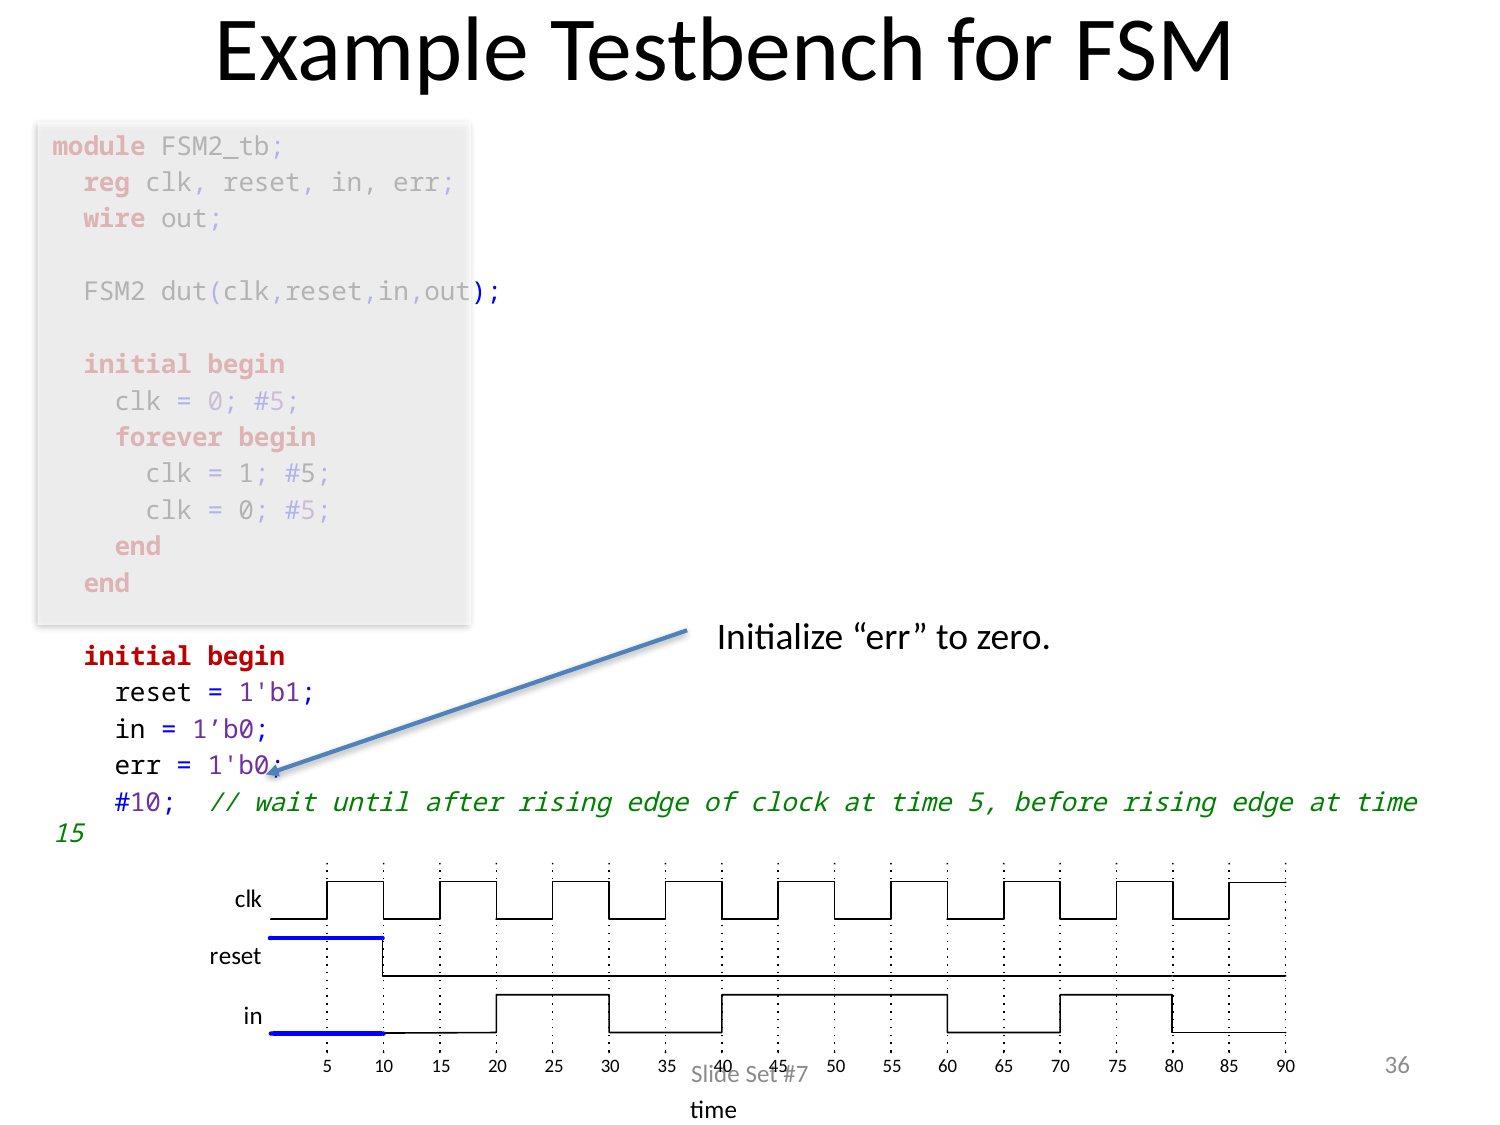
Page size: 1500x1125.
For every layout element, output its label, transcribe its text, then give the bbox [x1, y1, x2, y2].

list module FSM2_tb; reg clk, reset, in, err; wire out; FSM2 dut(clk,reset,in,out); initial begin clk = 0; #5; forever begin clk = 1; #5; clk = 0; #5; end end initial begin reset = 1'b1; in = 1’b0; err = 1'b0; #10; // wait until after rising edge of clock at time 5, before rising edge at time 15 [37, 121, 1478, 1063]
text_box [37, 121, 472, 626]
picture [194, 860, 1306, 1125]
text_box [265, 630, 688, 775]
text_box Initialize “err” to zero. [702, 604, 1500, 665]
title Example Testbench for FSM [37, 0, 1415, 138]
slide_number 36 [1310, 1033, 1425, 1094]
